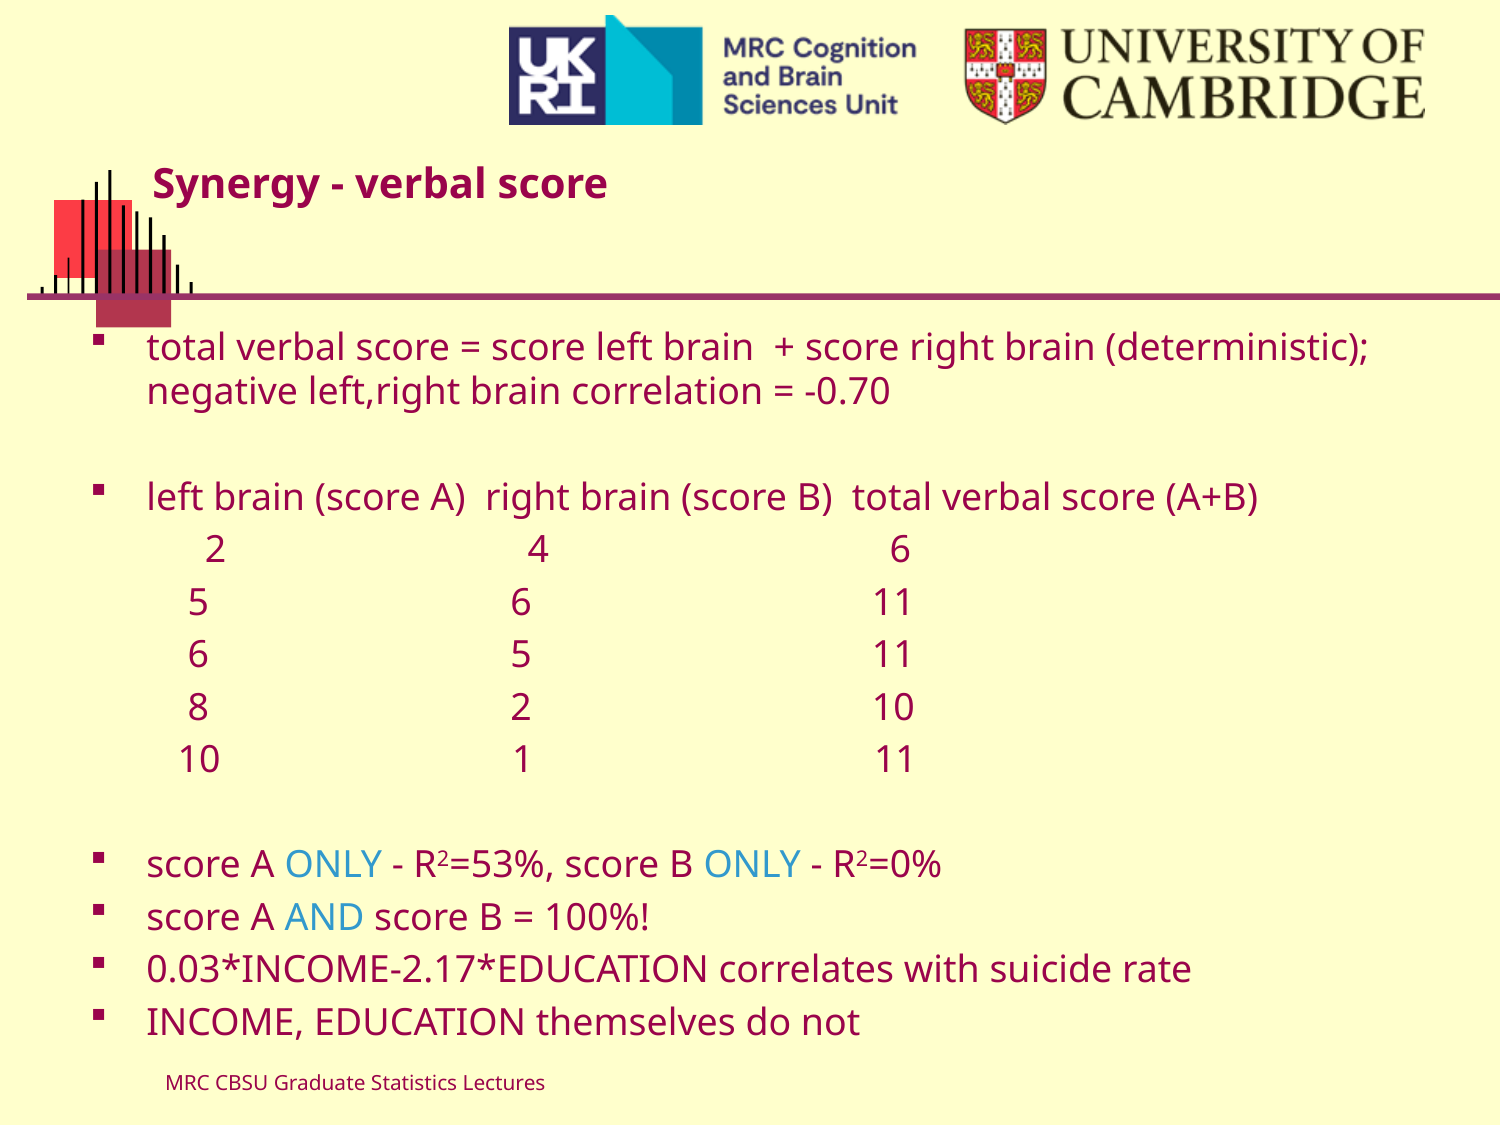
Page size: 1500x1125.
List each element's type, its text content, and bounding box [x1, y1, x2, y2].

picture [509, 15, 1425, 125]
footer MRC CBSU Graduate Statistics Lectures [149, 1062, 988, 1101]
title Synergy - verbal score [137, 137, 988, 233]
list total verbal score = score left brain + score right brain (deterministic); negative left,right brain correlation = -0.70 left brain (score A) right brain (score B) total verbal score (A+B) 2 4 6 5 6 11 6 5 11 8 2 10 10 1 11 score A ONLY - R2=53%, score B ONLY - R2=0% score A AND score B = 100%! 0.03*INCOME-2.17*EDUCATION correlates with suicide rate INCOME, EDUCATION themselves do not [75, 262, 1425, 1038]
